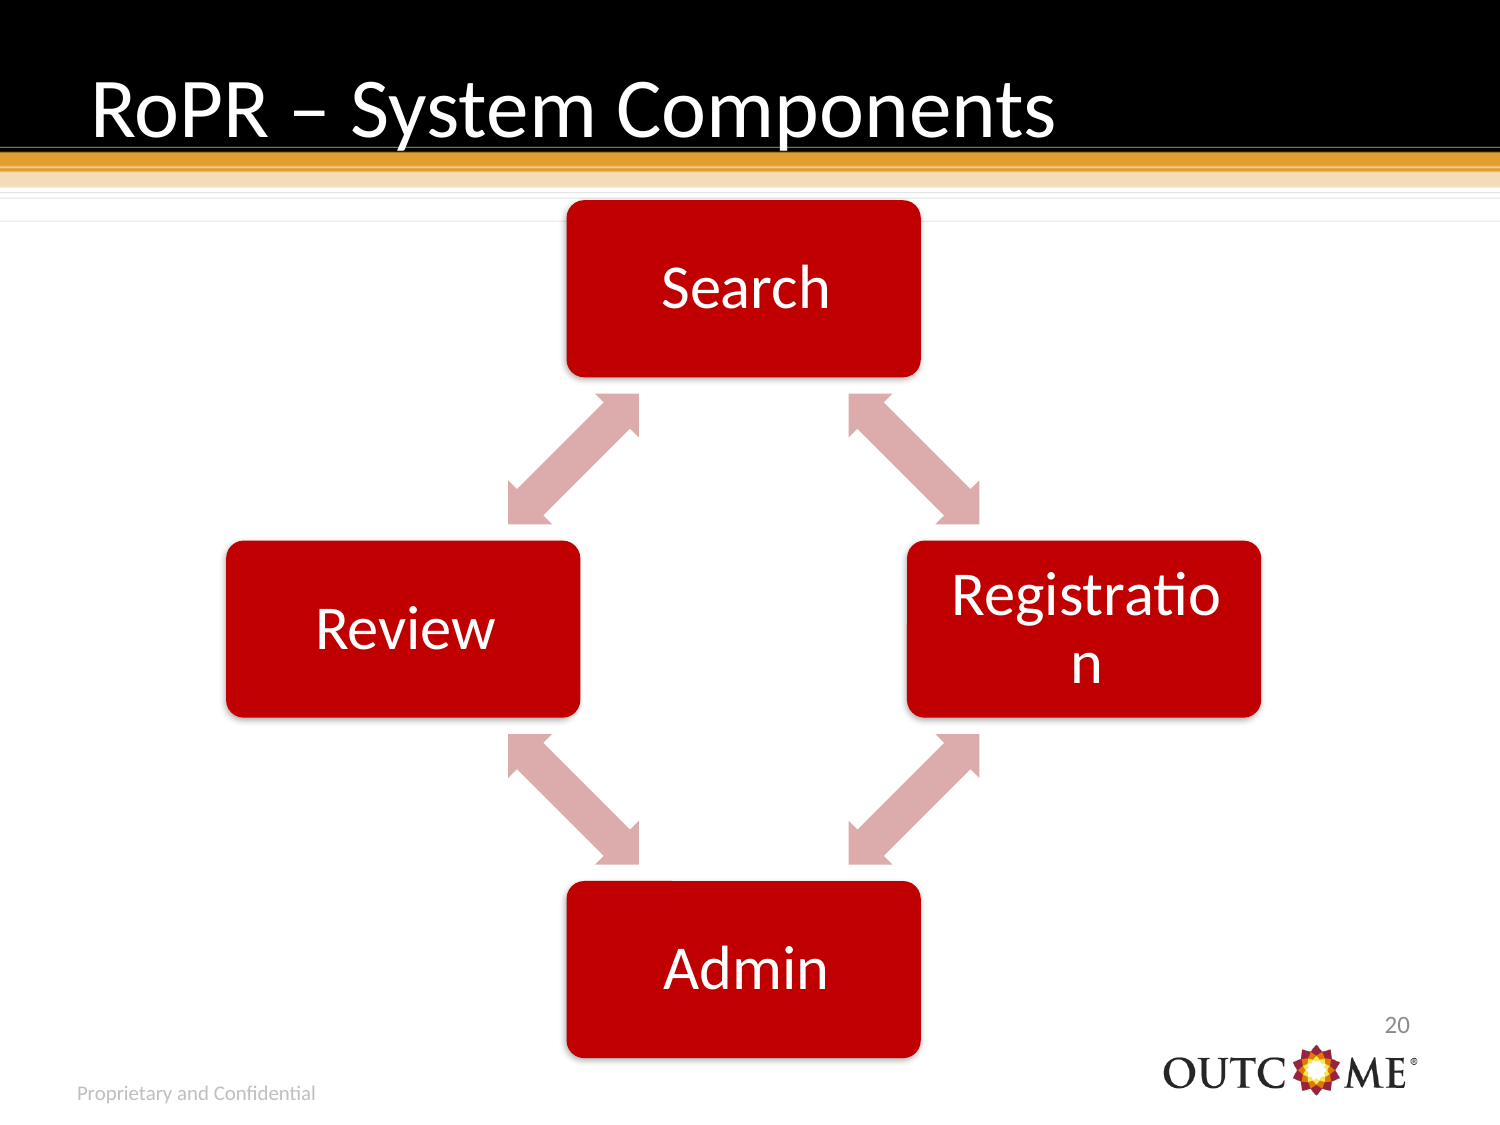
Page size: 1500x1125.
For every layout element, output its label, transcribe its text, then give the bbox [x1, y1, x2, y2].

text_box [162, 199, 1326, 1059]
title RoPR – System Components [75, 45, 1425, 163]
slide_number 19 [1329, 999, 1425, 1048]
picture [0, 0, 1500, 223]
picture [1163, 1048, 1418, 1096]
